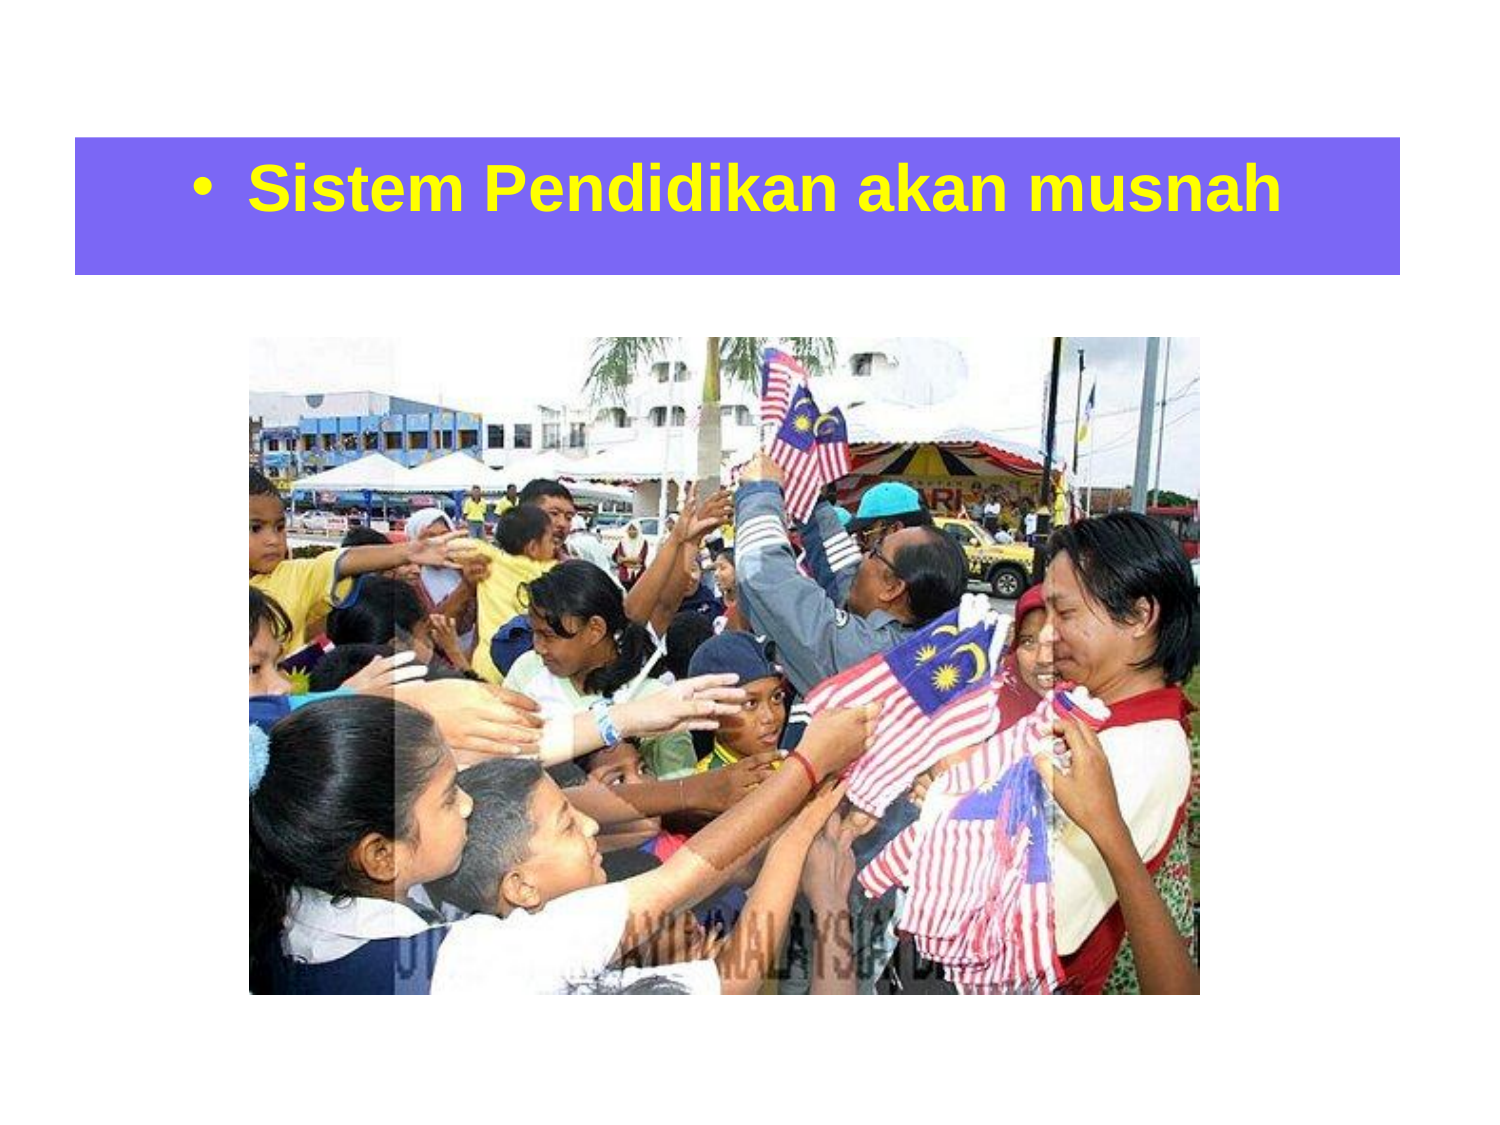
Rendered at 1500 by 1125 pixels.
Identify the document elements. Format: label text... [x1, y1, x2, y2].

picture [249, 337, 1201, 996]
list Sistem Pendidikan akan musnah [75, 137, 1400, 275]
